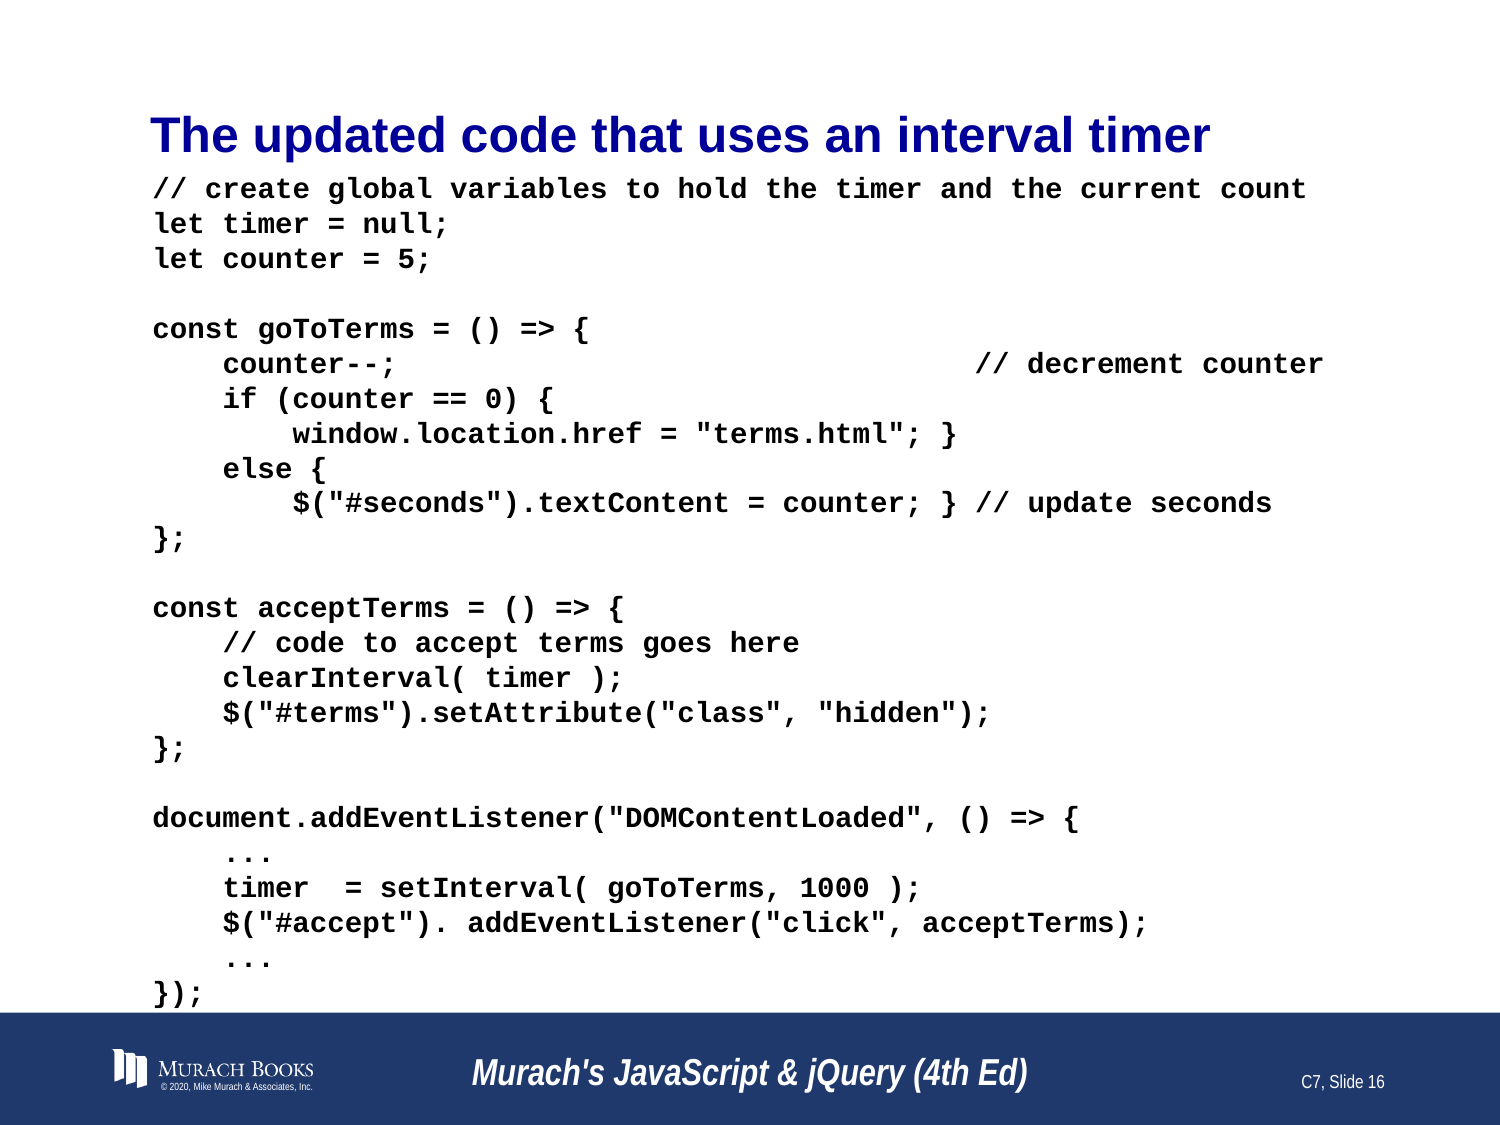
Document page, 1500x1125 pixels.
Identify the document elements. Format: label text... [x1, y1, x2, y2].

list // create global variables to hold the timer and the current count let timer = null; let counter = 5; const goToTerms = () => { counter--; // decrement counter if (counter == 0) { window.location.href = "terms.html"; } else { $("#seconds").textContent = counter; } // update seconds }; const acceptTerms = () => { // code to accept terms goes here clearInterval( timer ); $("#terms").setAttribute("class", "hidden"); }; document.addEventListener("DOMContentLoaded", () => { ... timer = setInterval( goToTerms, 1000 ); $("#accept"). addEventListener("click", acceptTerms); ... }); [137, 161, 1350, 962]
title The updated code that uses an interval timer [150, 102, 1350, 161]
slide_number C7, Slide 16 [1087, 1025, 1400, 1100]
footer © 2020, Mike Murach & Associates, Inc. [12, 1025, 463, 1100]
slide_number Murach's JavaScript & jQuery (4th Ed) [463, 1025, 1050, 1100]
